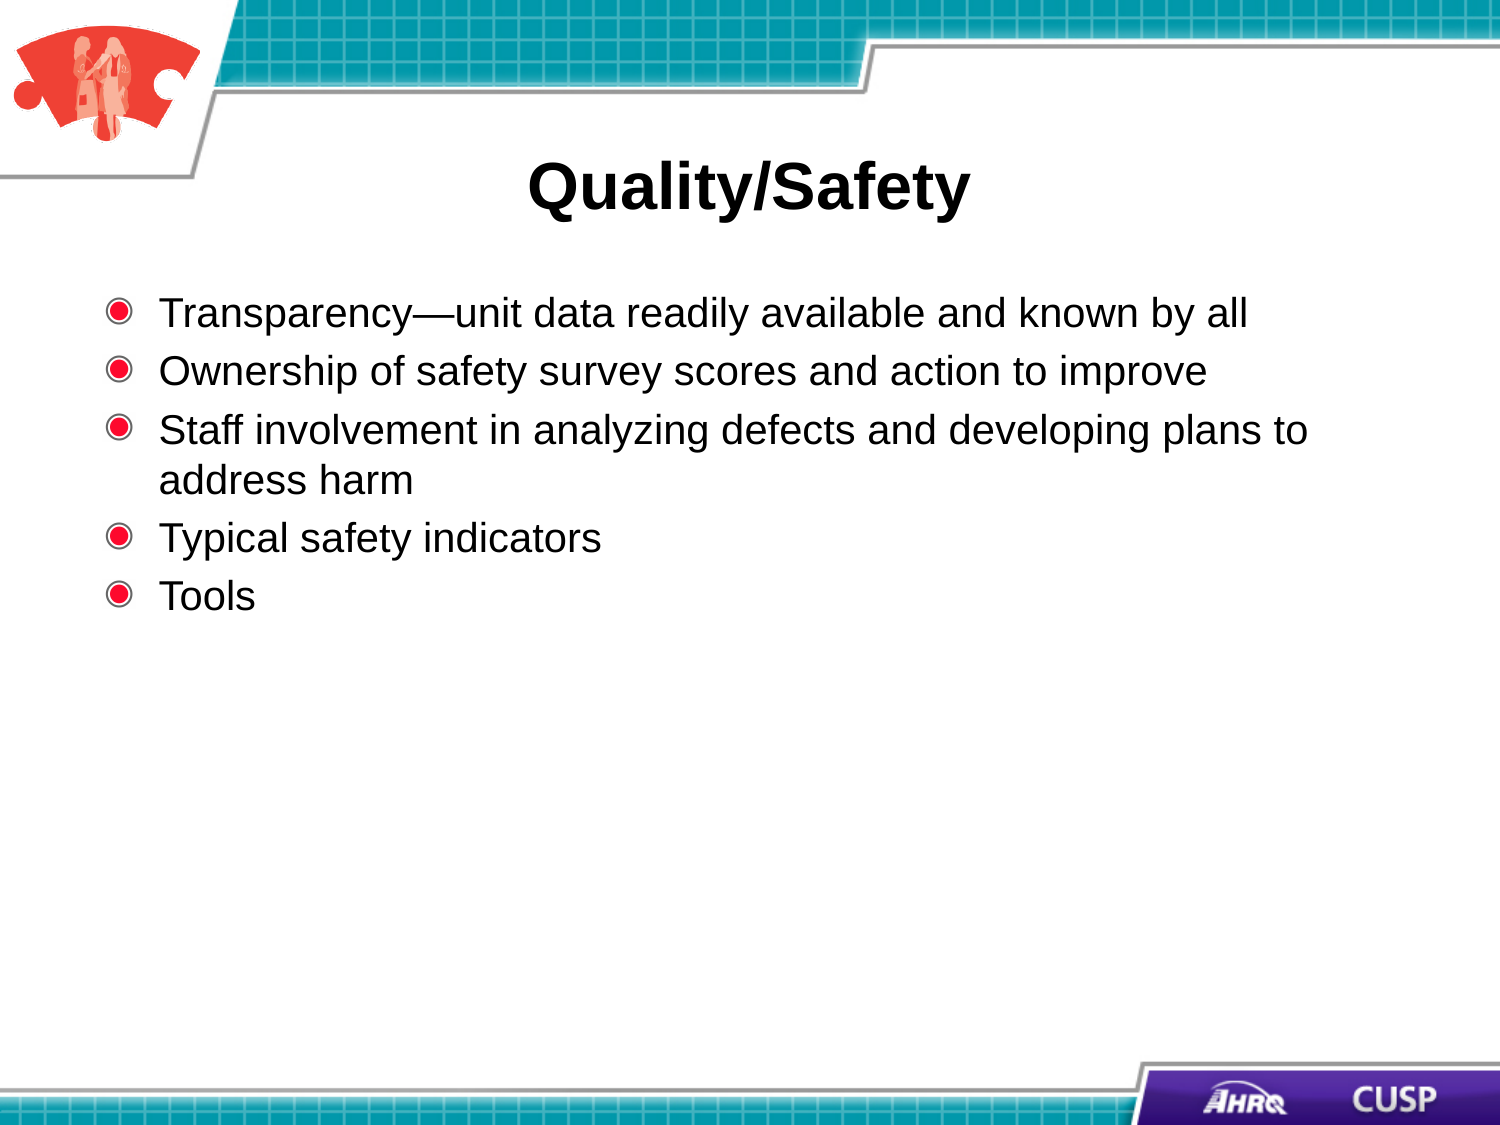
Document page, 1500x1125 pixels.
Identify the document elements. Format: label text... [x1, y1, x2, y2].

picture [0, 0, 1500, 112]
picture [29, 102, 49, 112]
picture [0, 254, 1500, 1125]
list Transparency—unit data readily available and known by all Ownership of safety survey scores and action to improve Staff involvement in analyzing defects and developing plans to address harm Typical safety indicators Tools [87, 278, 1400, 916]
title Quality/Safety [0, 112, 1500, 254]
